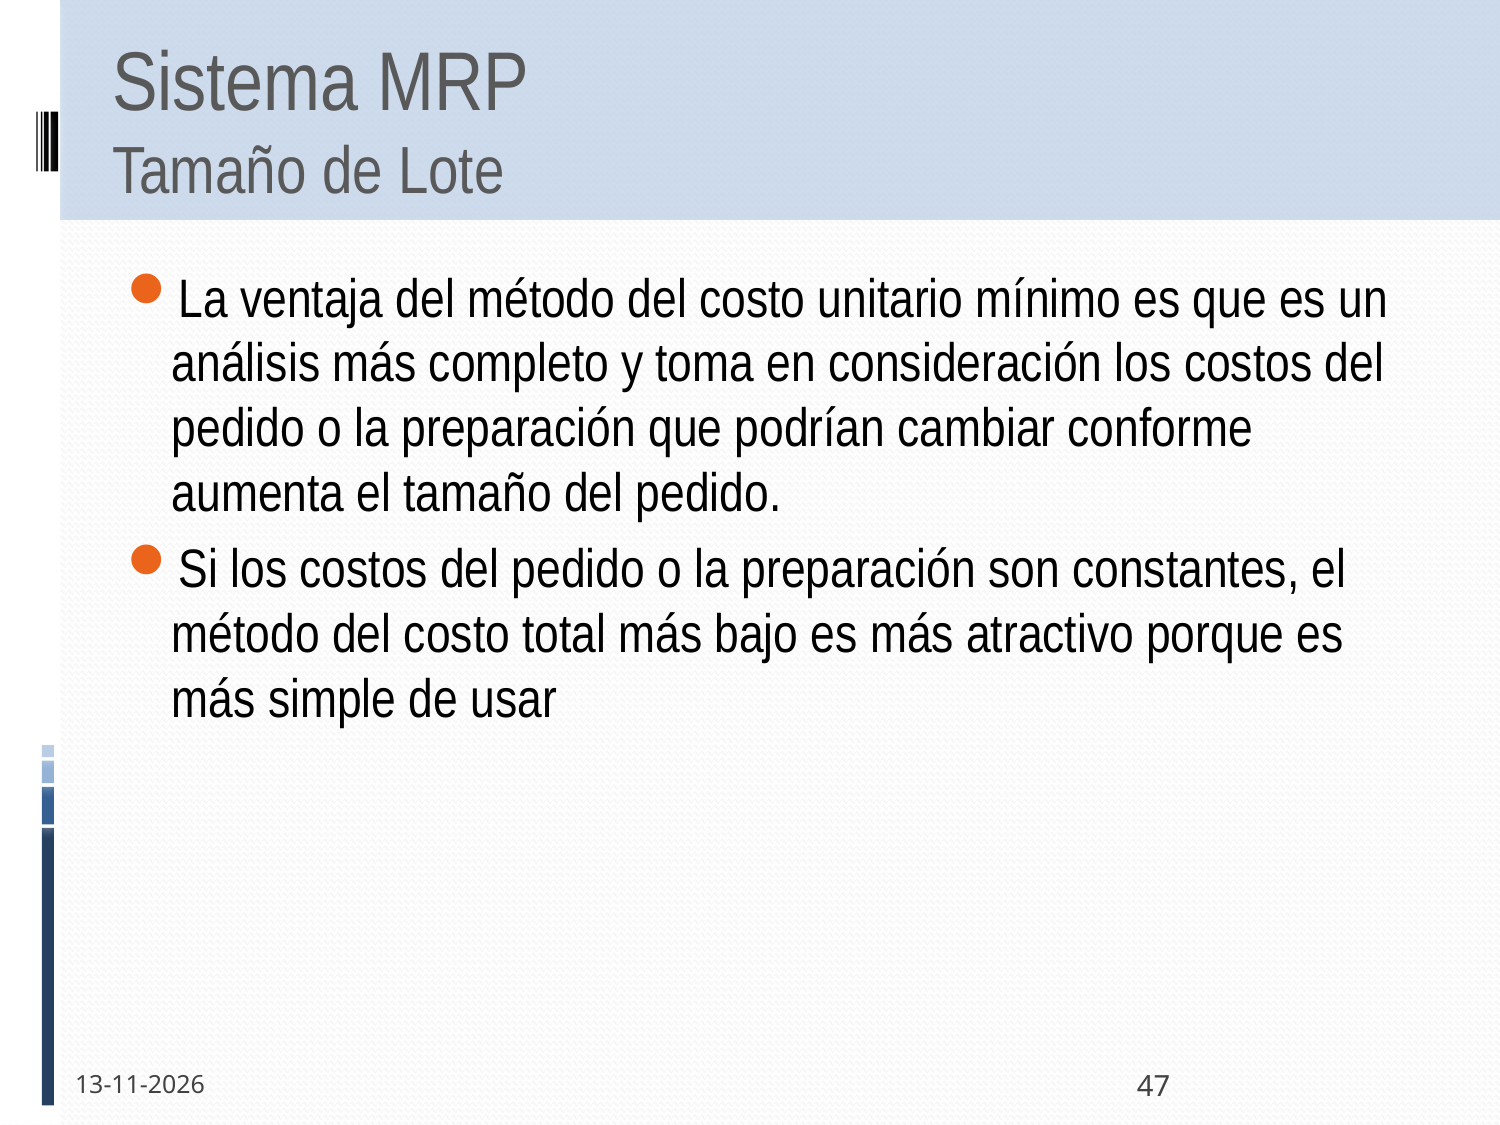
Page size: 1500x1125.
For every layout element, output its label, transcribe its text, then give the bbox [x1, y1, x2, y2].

slide_number 47 [1045, 1046, 1171, 1107]
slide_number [75, 1042, 243, 1103]
title Sistema MRP Tamaño de Lote [111, 18, 1436, 207]
list La ventaja del método del costo unitario mínimo es que es un análisis más completo y toma en consideración los costos del pedido o la preparación que podrían cambiar conforme aumenta el tamaño del pedido. Si los costos del pedido o la preparación son constantes, el método del costo total más bajo es más atractivo porque es más simple de usar [111, 255, 1436, 1038]
